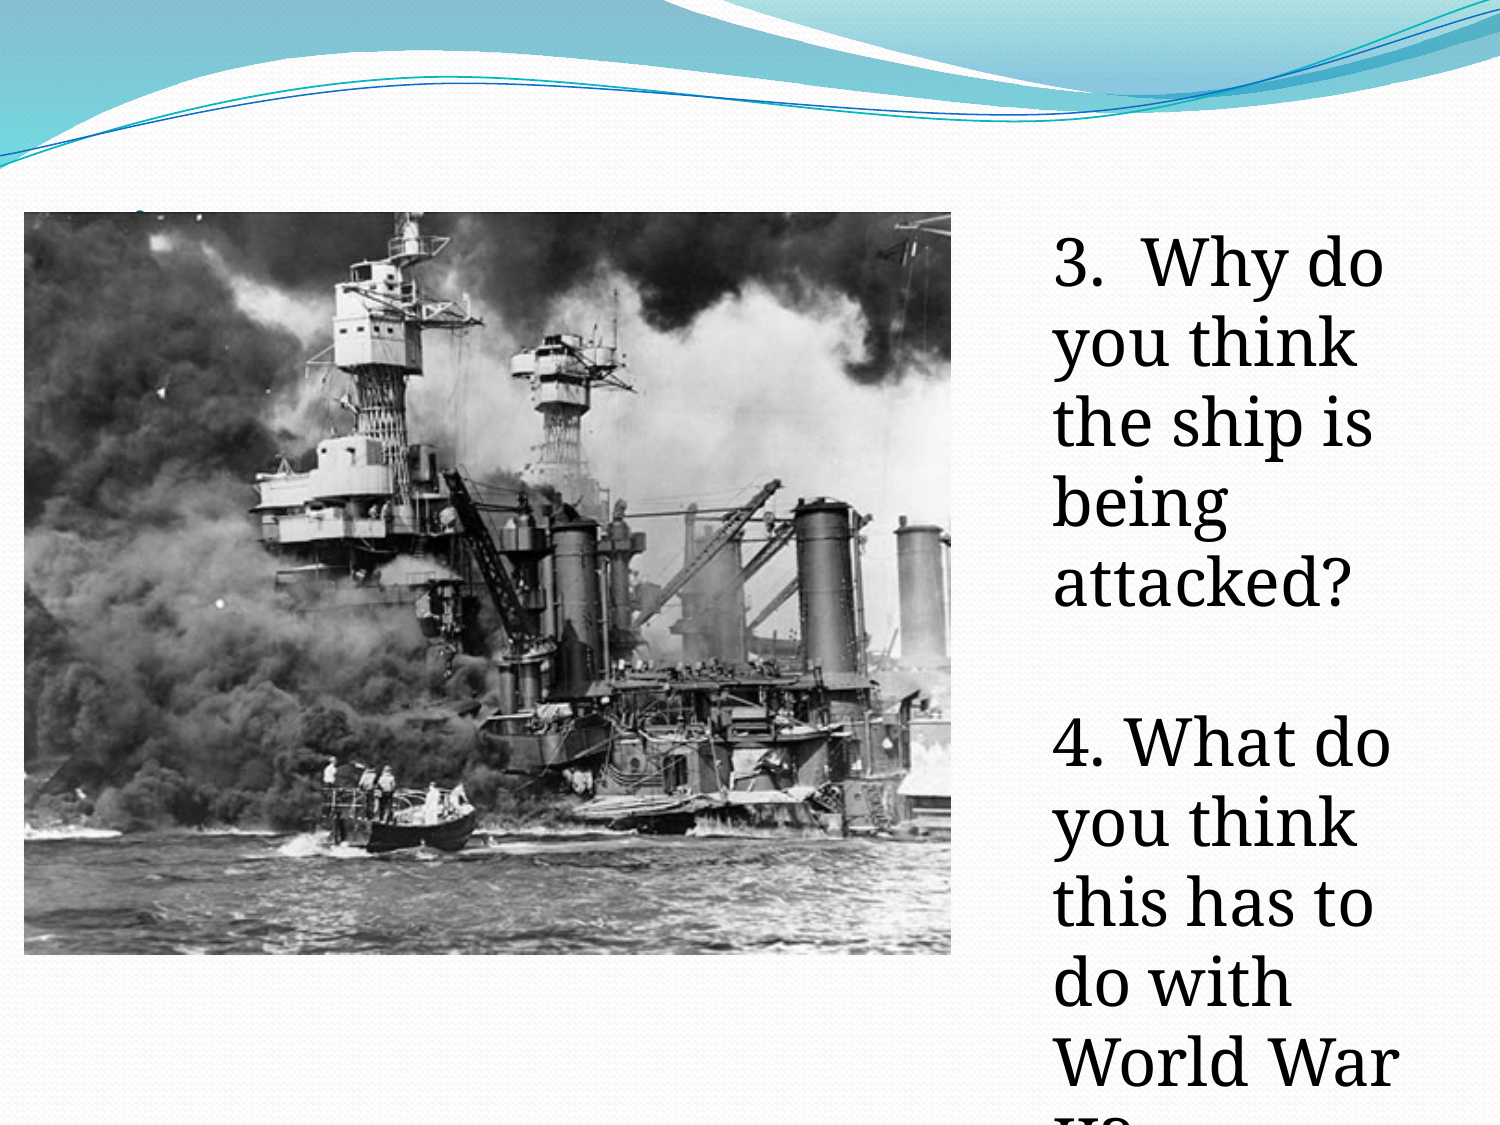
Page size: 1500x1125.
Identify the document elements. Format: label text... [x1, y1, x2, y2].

text_box 3. Why do you think the ship is being attacked? 4. What do you think this has to do with World War II? [1037, 212, 1438, 1125]
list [24, 212, 951, 956]
title Picture 1 [75, 115, 1425, 303]
